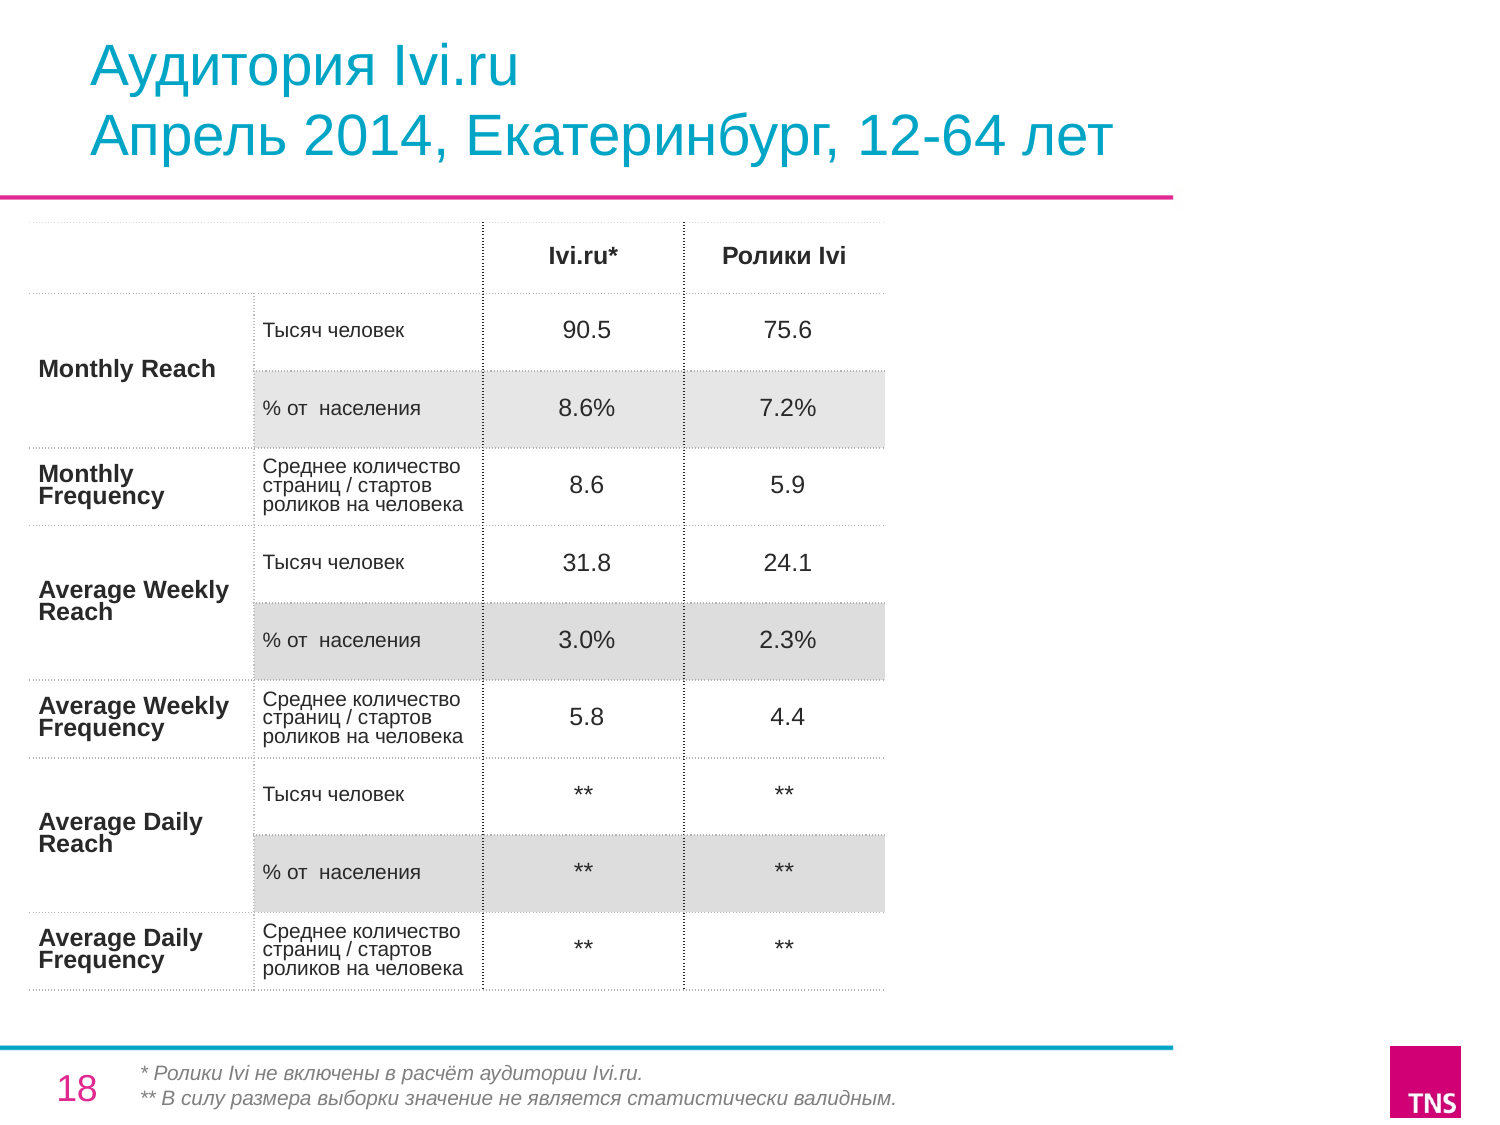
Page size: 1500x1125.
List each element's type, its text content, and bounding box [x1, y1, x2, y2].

table_cell ** [483, 835, 684, 912]
table_header Ivi.ru* [483, 223, 684, 294]
table_cell Тысяч человек [254, 294, 483, 371]
table_cell Monthly Frequency [29, 448, 254, 526]
title Аудитория Ivi.ru Апрель 2014, Екатеринбург, 12-64 лет [74, 8, 1476, 187]
table_cell Average Daily Reach [29, 758, 254, 912]
table_cell 5.9 [684, 448, 885, 526]
table_cell % от населения [254, 835, 483, 912]
table_cell Тысяч человек [254, 758, 483, 835]
table_cell Monthly Reach [29, 294, 254, 448]
table_cell Среднее количество страниц / стартов роликов на человека [254, 680, 483, 758]
table_cell Average Weekly Reach [29, 526, 254, 680]
table_cell 8.6 [483, 448, 684, 526]
table_cell ** [684, 835, 885, 912]
table_cell Тысяч человек [254, 526, 483, 603]
table_cell 7.2% [684, 371, 885, 448]
table_cell 2.3% [684, 603, 885, 680]
table_cell Average Weekly Frequency [29, 680, 254, 758]
table_cell ** [684, 758, 885, 835]
table_cell 5.8 [483, 680, 684, 758]
table_cell 24.1 [684, 526, 885, 603]
table_cell 31.8 [483, 526, 684, 603]
table_cell 4.4 [684, 680, 885, 758]
table_header Ролики Ivi [684, 223, 885, 294]
table_cell ** [483, 758, 684, 835]
table_cell % от населения [254, 371, 483, 448]
table_header [29, 223, 483, 294]
table_cell 75.6 [684, 294, 885, 371]
table_cell 90.5 [483, 294, 684, 371]
table_cell Среднее количество страниц / стартов роликов на человека [254, 912, 483, 990]
table_cell ** [684, 912, 885, 990]
table_cell ** [483, 912, 684, 990]
slide_number 18 [40, 1055, 392, 1125]
table_cell Average Daily Frequency [29, 912, 254, 990]
table_cell 3.0% [483, 603, 684, 680]
table_cell 8.6% [483, 371, 684, 448]
picture [0, 0, 1500, 1125]
table_cell % от населения [254, 603, 483, 680]
table_cell Среднее количество страниц / стартов роликов на человека [254, 448, 483, 526]
text_box * Ролики Ivi не включены в расчёт аудитории Ivi.ru. ** В силу размера выборки значение не является статистически валидным. [124, 1052, 1463, 1117]
